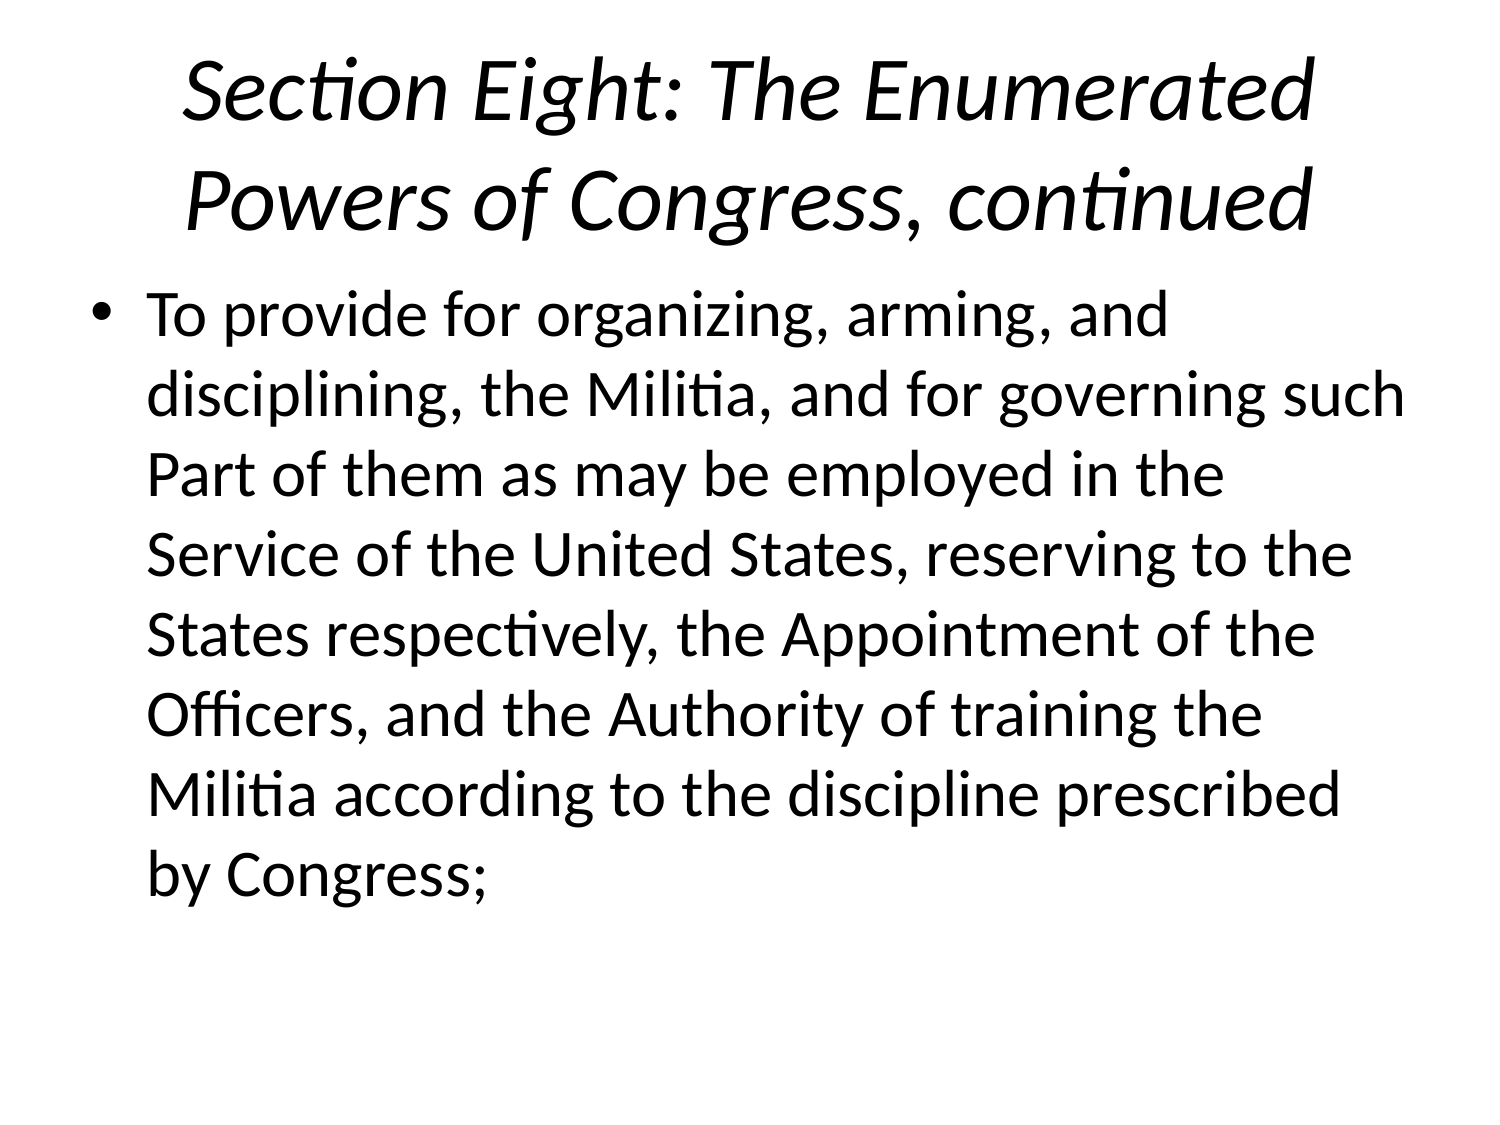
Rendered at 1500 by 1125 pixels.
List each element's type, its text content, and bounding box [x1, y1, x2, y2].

list To provide for organizing, arming, and disciplining, the Militia, and for governing such Part of them as may be employed in the Service of the United States, reserving to the States respectively, the Appointment of the Officers, and the Authority of training the Militia according to the discipline prescribed by Congress; [74, 262, 1426, 1006]
title Section Eight: The Enumerated Powers of Congress, continued [74, 44, 1426, 233]
